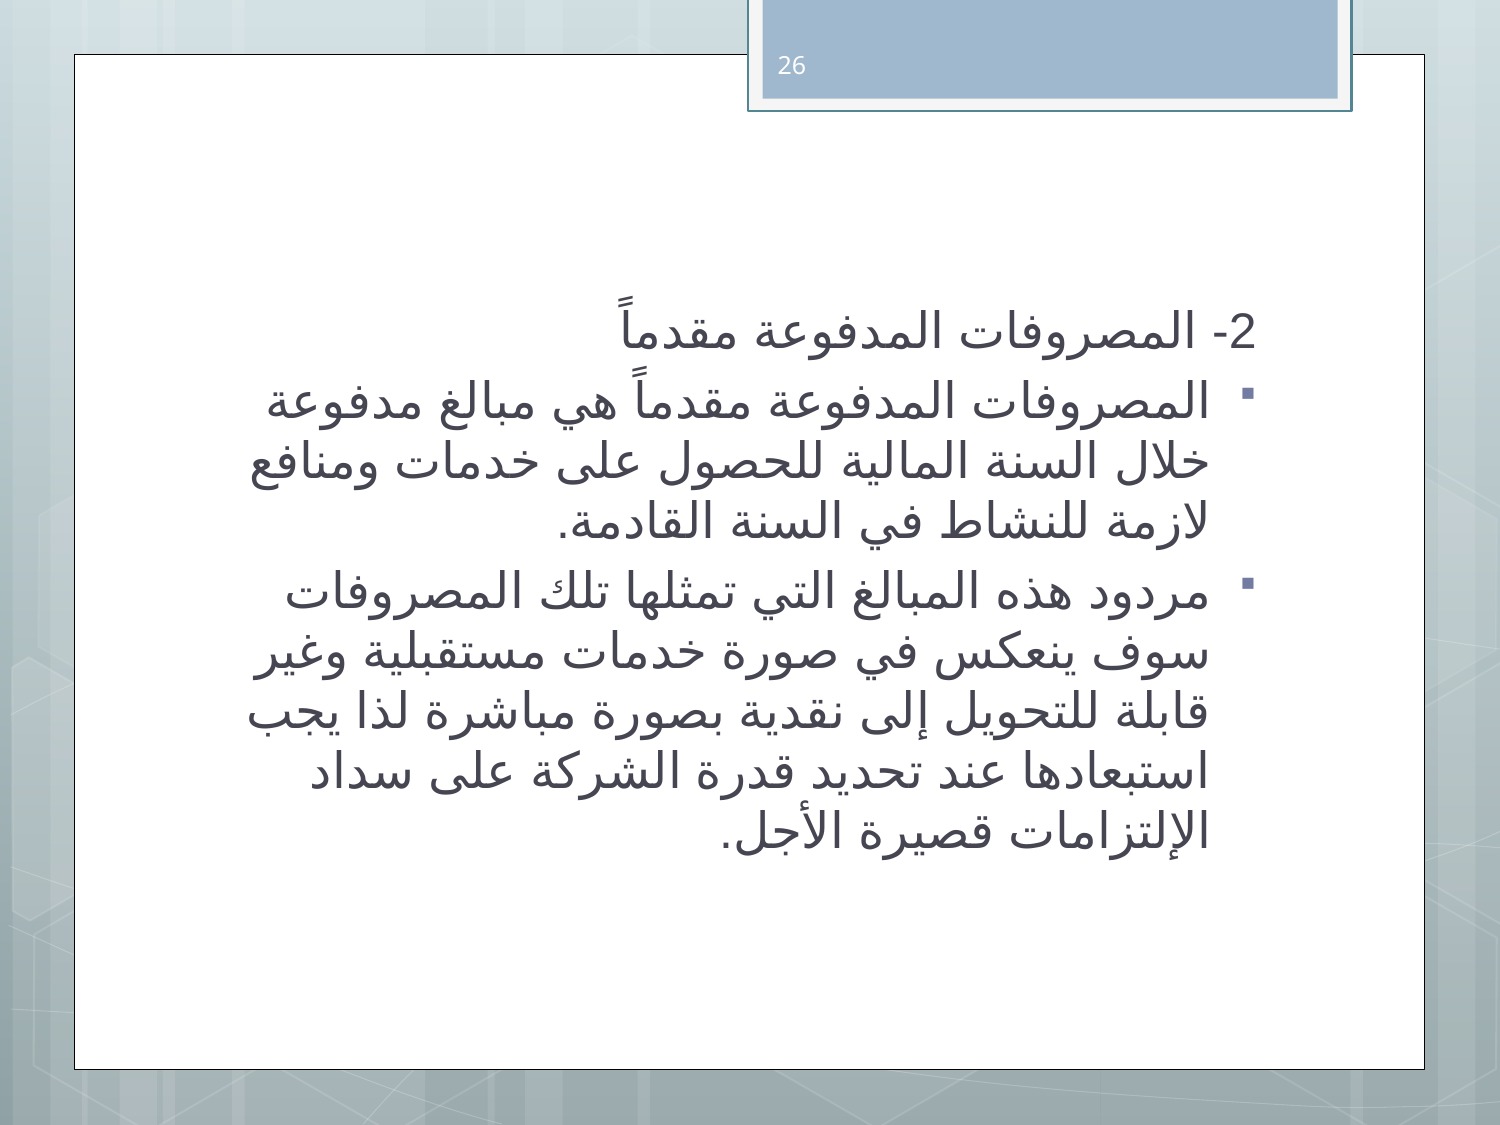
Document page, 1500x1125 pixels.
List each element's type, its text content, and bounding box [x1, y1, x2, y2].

list 2- المصروفات المدفوعة مقدماً المصروفات المدفوعة مقدماً هي مبالغ مدفوعة خلال السنة المالية للحصول على خدمات ومنافع لازمة للنشاط في السنة القادمة. مردود هذه المبالغ التي تمثلها تلك المصروفات سوف ينعكس في صورة خدمات مستقبلية وغير قابلة للتحويل إلى نقدية بصورة مباشرة لذا يجب استبعادها عند تحديد قدرة الشركة على سداد الإلتزامات قصيرة الأجل. [171, 290, 1283, 867]
slide_number 26 [762, 36, 982, 97]
